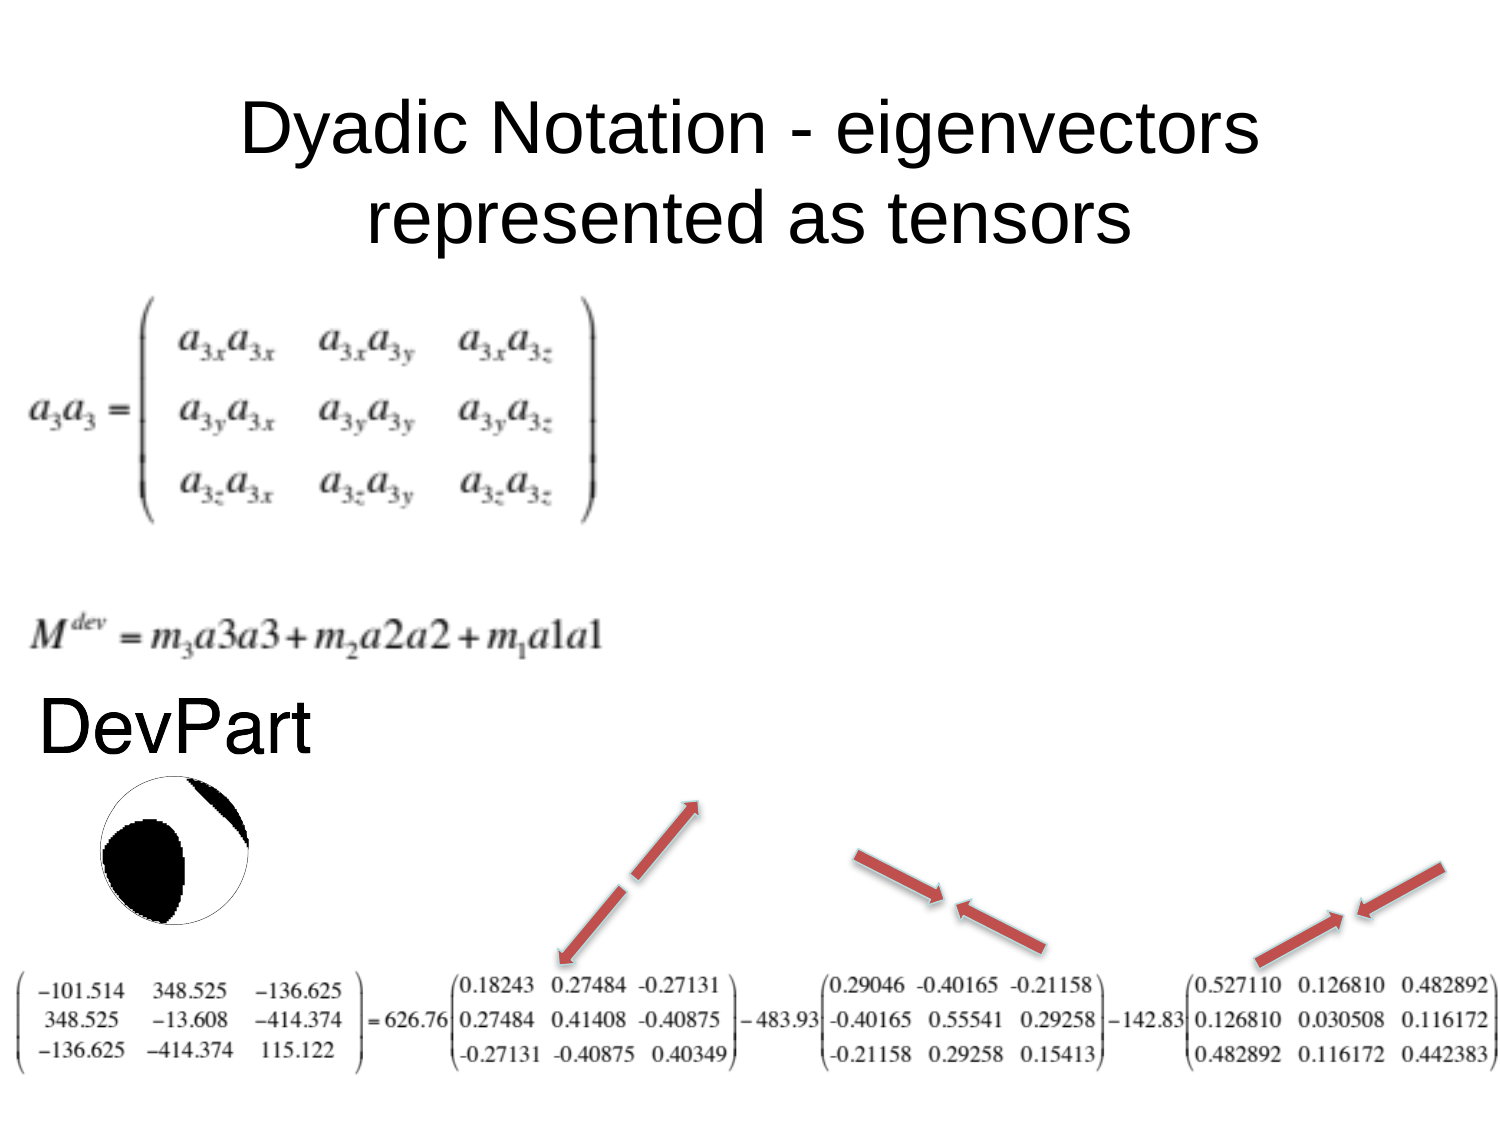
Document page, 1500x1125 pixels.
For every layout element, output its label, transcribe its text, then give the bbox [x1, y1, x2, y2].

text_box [14, 654, 1500, 1076]
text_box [24, 289, 606, 663]
picture [37, 687, 313, 925]
title Dyadic Notation - eigenvectors represented as tensors [75, 75, 1425, 263]
